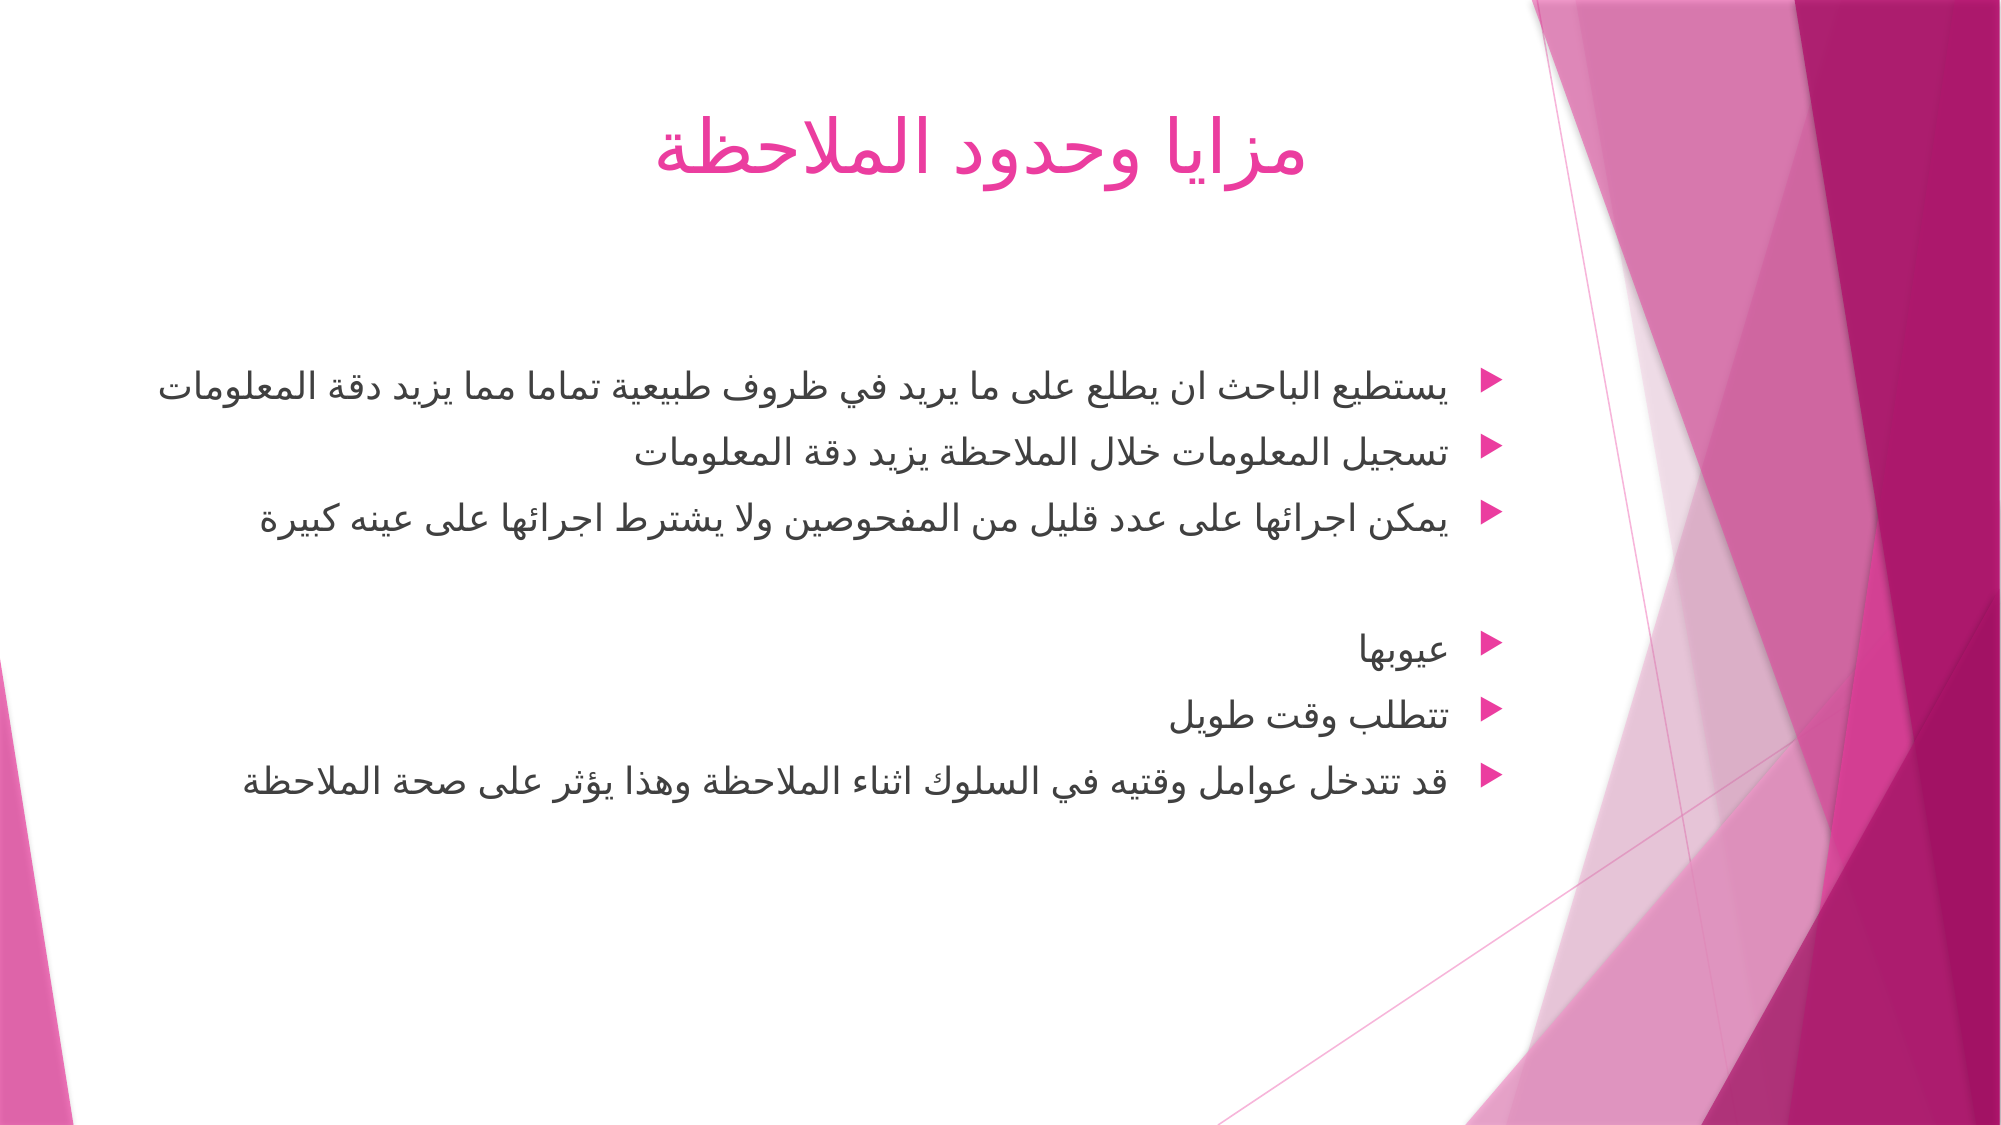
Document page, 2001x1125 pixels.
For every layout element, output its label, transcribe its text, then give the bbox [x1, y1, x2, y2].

list يستطيع الباحث ان يطلع على ما يريد في ظروف طبيعية تماما مما يزيد دقة المعلومات تسجيل المعلومات خلال الملاحظة يزيد دقة المعلومات يمكن اجرائها على عدد قليل من المفحوصين ولا يشترط اجرائها على عينه كبيرة عيوبها تتطلب وقت طويل قد تتدخل عوامل وقتيه في السلوك اثناء الملاحظة وهذا يؤثر على صحة الملاحظة [111, 354, 1522, 992]
title مزايا وحدود الملاحظة [267, 90, 1678, 308]
